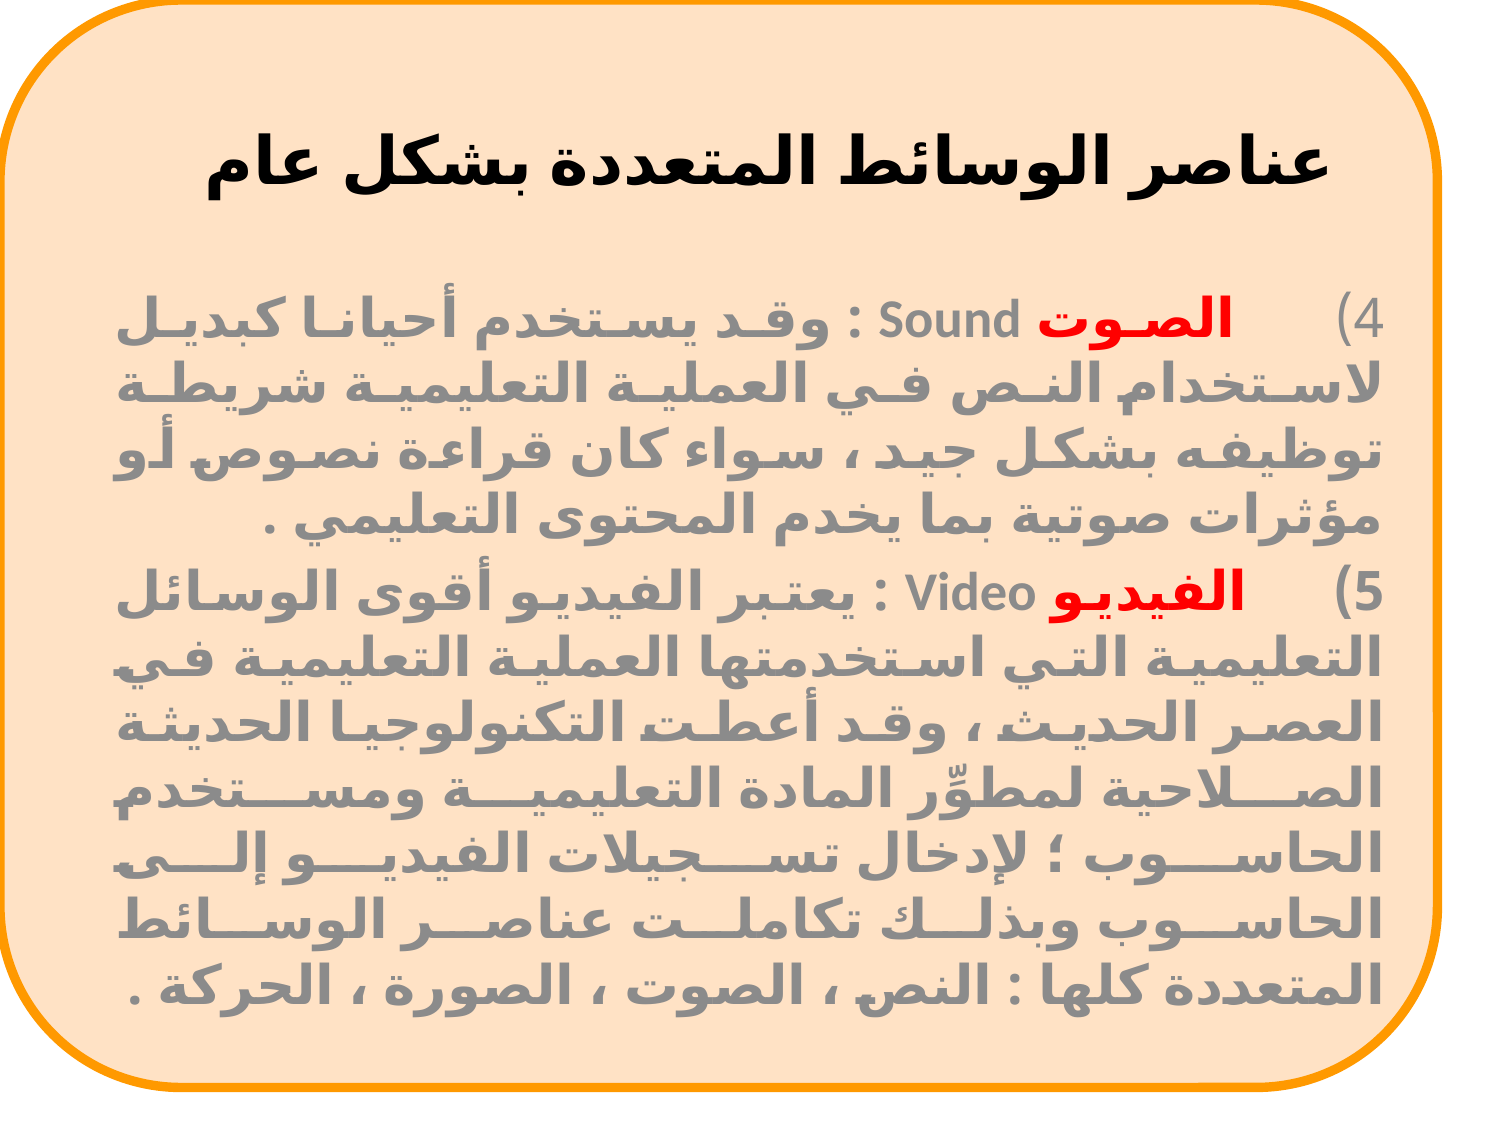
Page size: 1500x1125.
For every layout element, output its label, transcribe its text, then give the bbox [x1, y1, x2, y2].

title عناصر الوسائط المتعددة بشكل عام [75, 75, 1350, 241]
text_box [0, 0, 1438, 1088]
subtitle 4) الصوت Sound : وقد يستخدم أحيانا كبديل لاستخدام النص في العملية التعليمية شريطة توظيفه بشكل جيد ، سواء كان قراءة نصوص أو مؤثرات صوتية بما يخدم المحتوى التعليمي . 5) الفيديو Video : يعتبر الفيديو أقوى الوسائل التعليمية التي استخدمتها العملية التعليمية في العصر الحديث ، وقد أعطت التكنولوجيا الحديثة الصلاحية لمطوِّر المادة التعليمية ومستخدم الحاسوب ؛ لإدخال تسجيلات الفيديو إلى الحاسوب وبذلك تكاملت عناصر الوسائط المتعددة كلها : النص ، الصوت ، الصورة ، الحركة . [99, 275, 1400, 1038]
